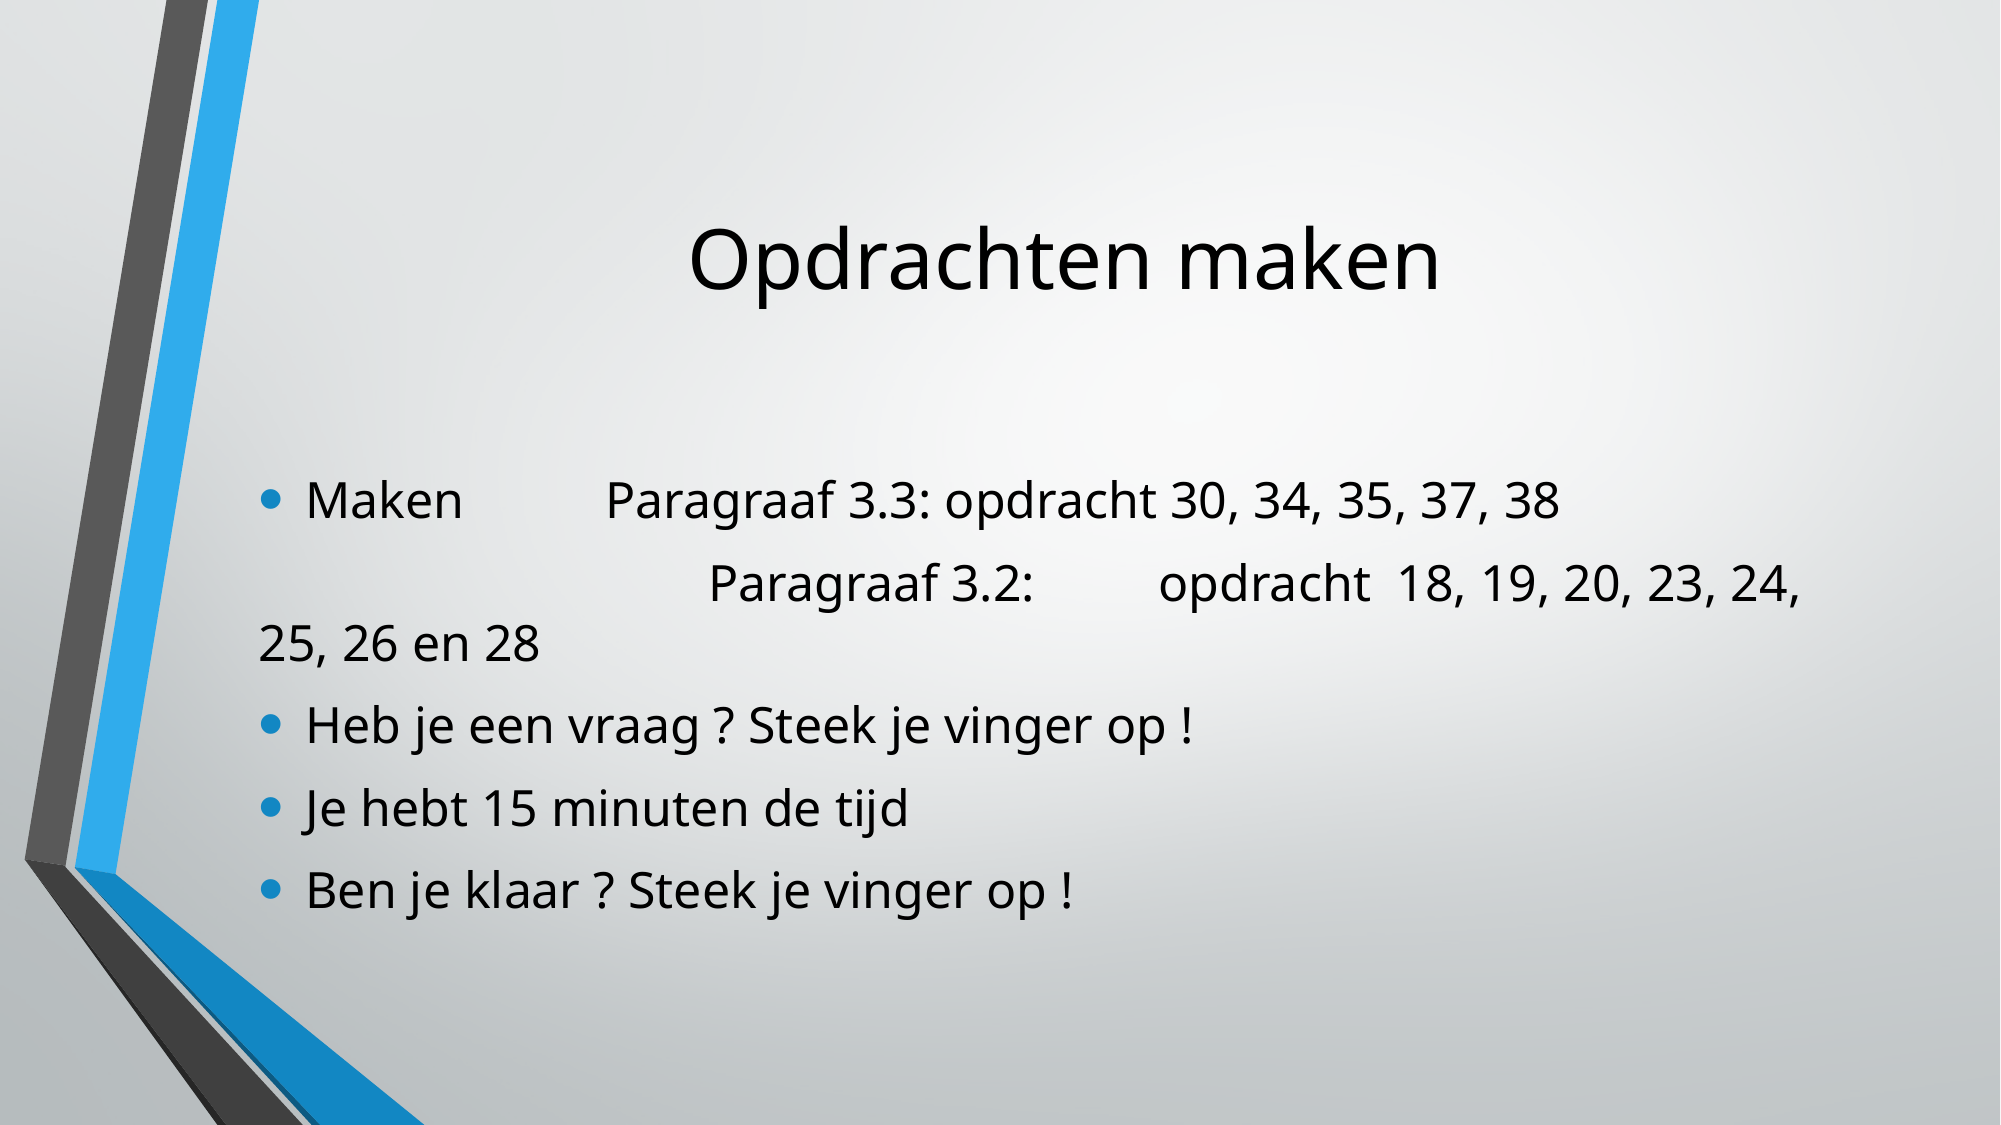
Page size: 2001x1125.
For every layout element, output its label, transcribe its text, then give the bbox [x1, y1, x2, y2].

title Opdrachten maken [243, 112, 1887, 400]
list Maken Paragraaf 3.3: opdracht 30, 34, 35, 37, 38 Paragraaf 3.2: opdracht 18, 19, 20, 23, 24, 25, 26 en 28 Heb je een vraag ? Steek je vinger op ! Je hebt 15 minuten de tijd Ben je klaar ? Steek je vinger op ! [243, 437, 1887, 950]
